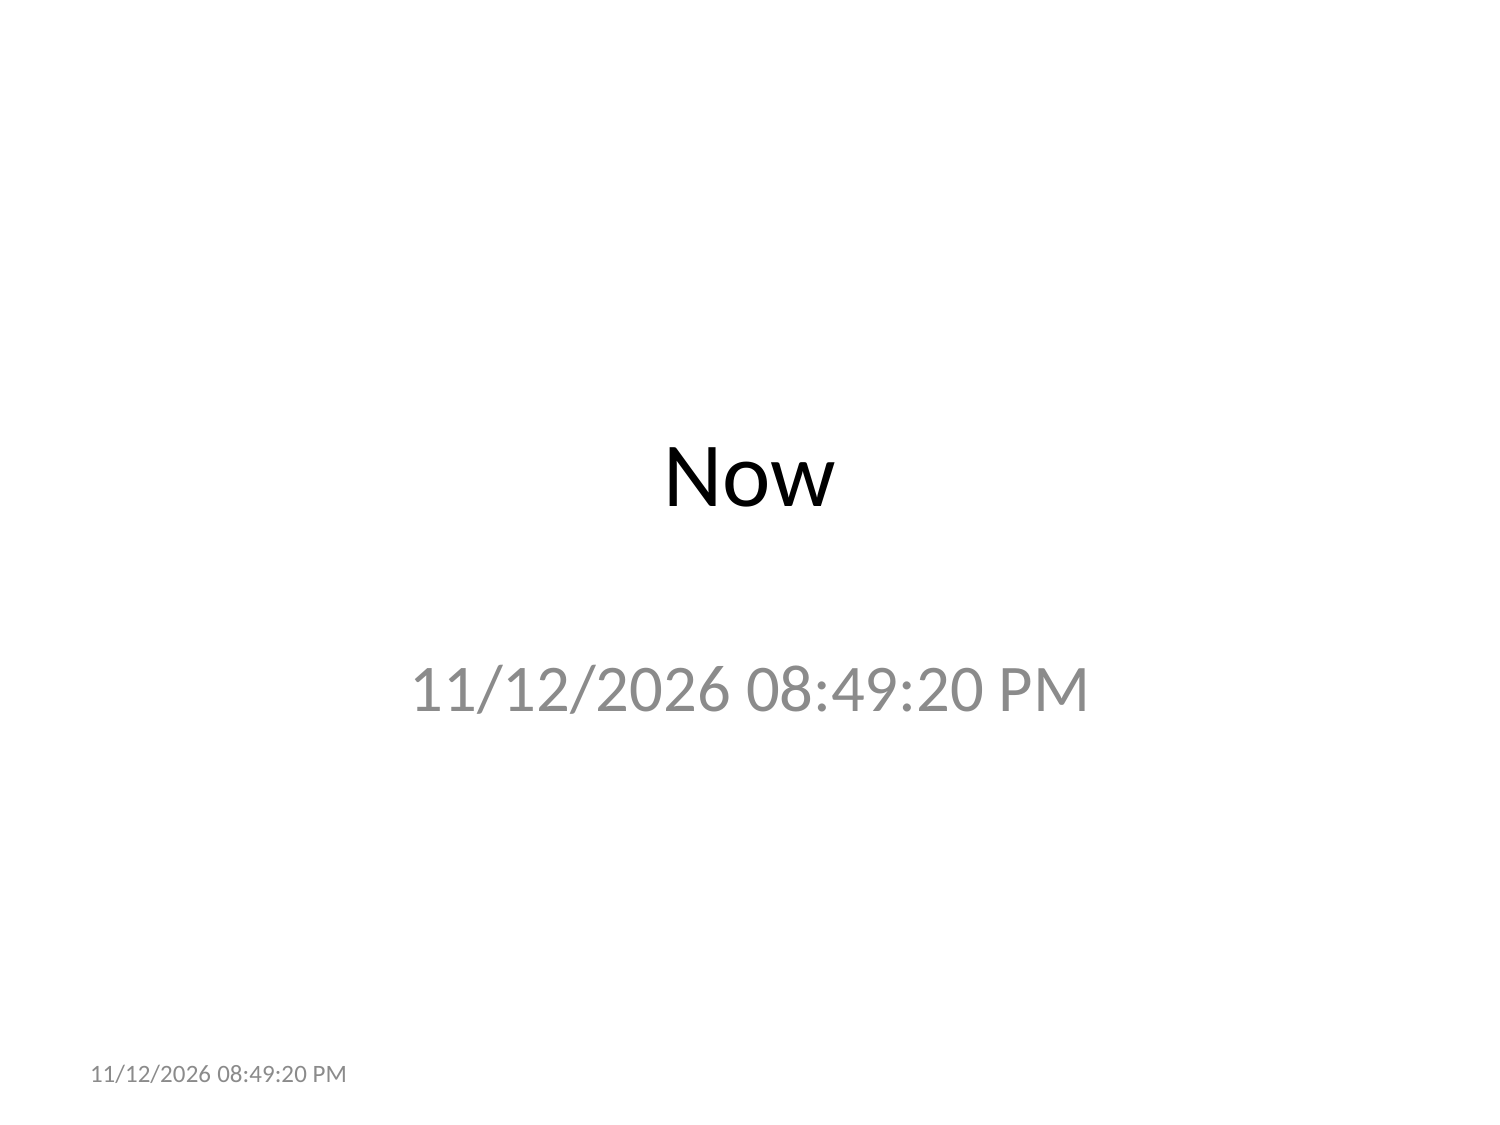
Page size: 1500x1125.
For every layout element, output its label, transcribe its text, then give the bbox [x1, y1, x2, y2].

title Now [112, 349, 1388, 591]
subtitle 2011-12-19 10:20:04 AM [225, 637, 1275, 925]
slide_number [75, 1042, 425, 1103]
